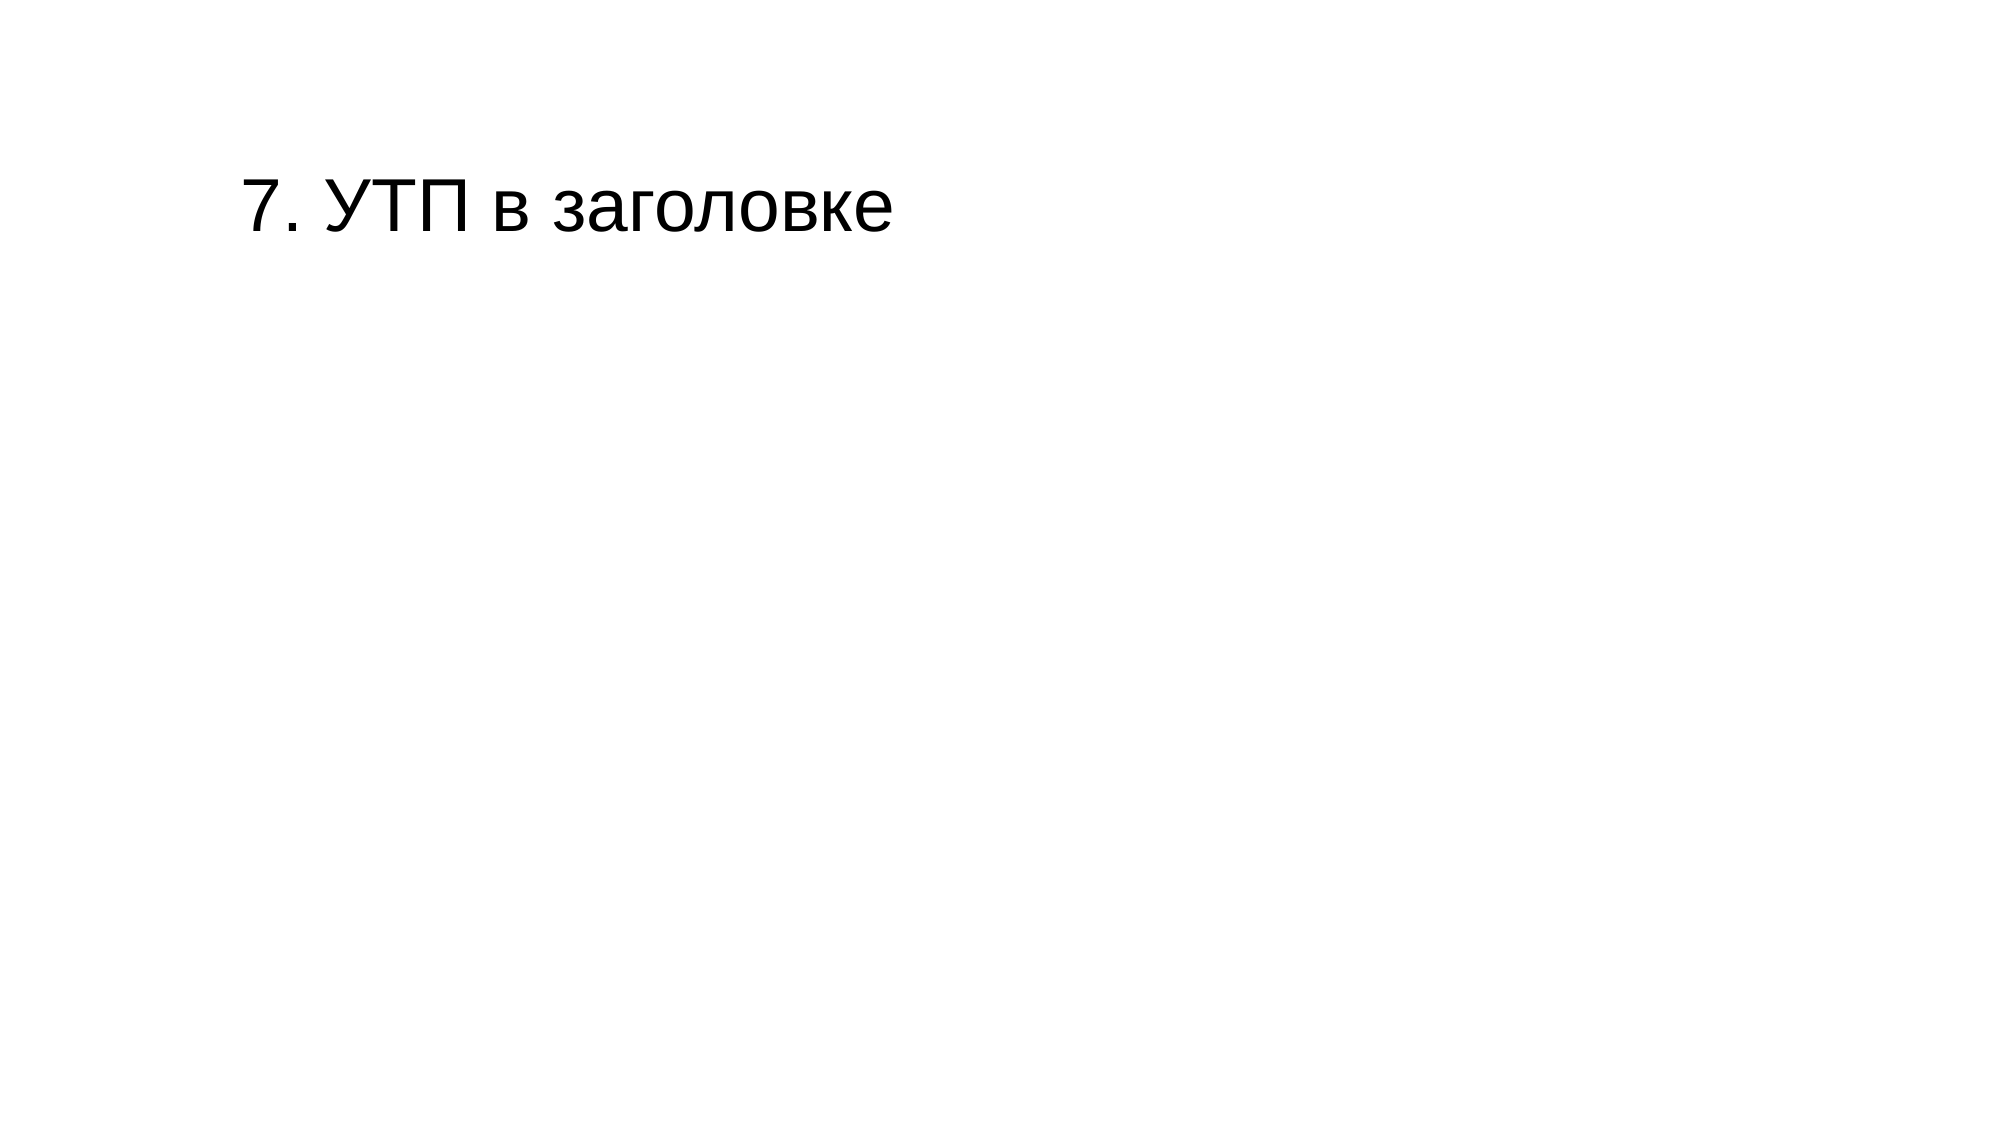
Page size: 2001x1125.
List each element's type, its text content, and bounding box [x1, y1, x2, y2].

title 7. УТП в заголовке [240, 68, 1741, 335]
